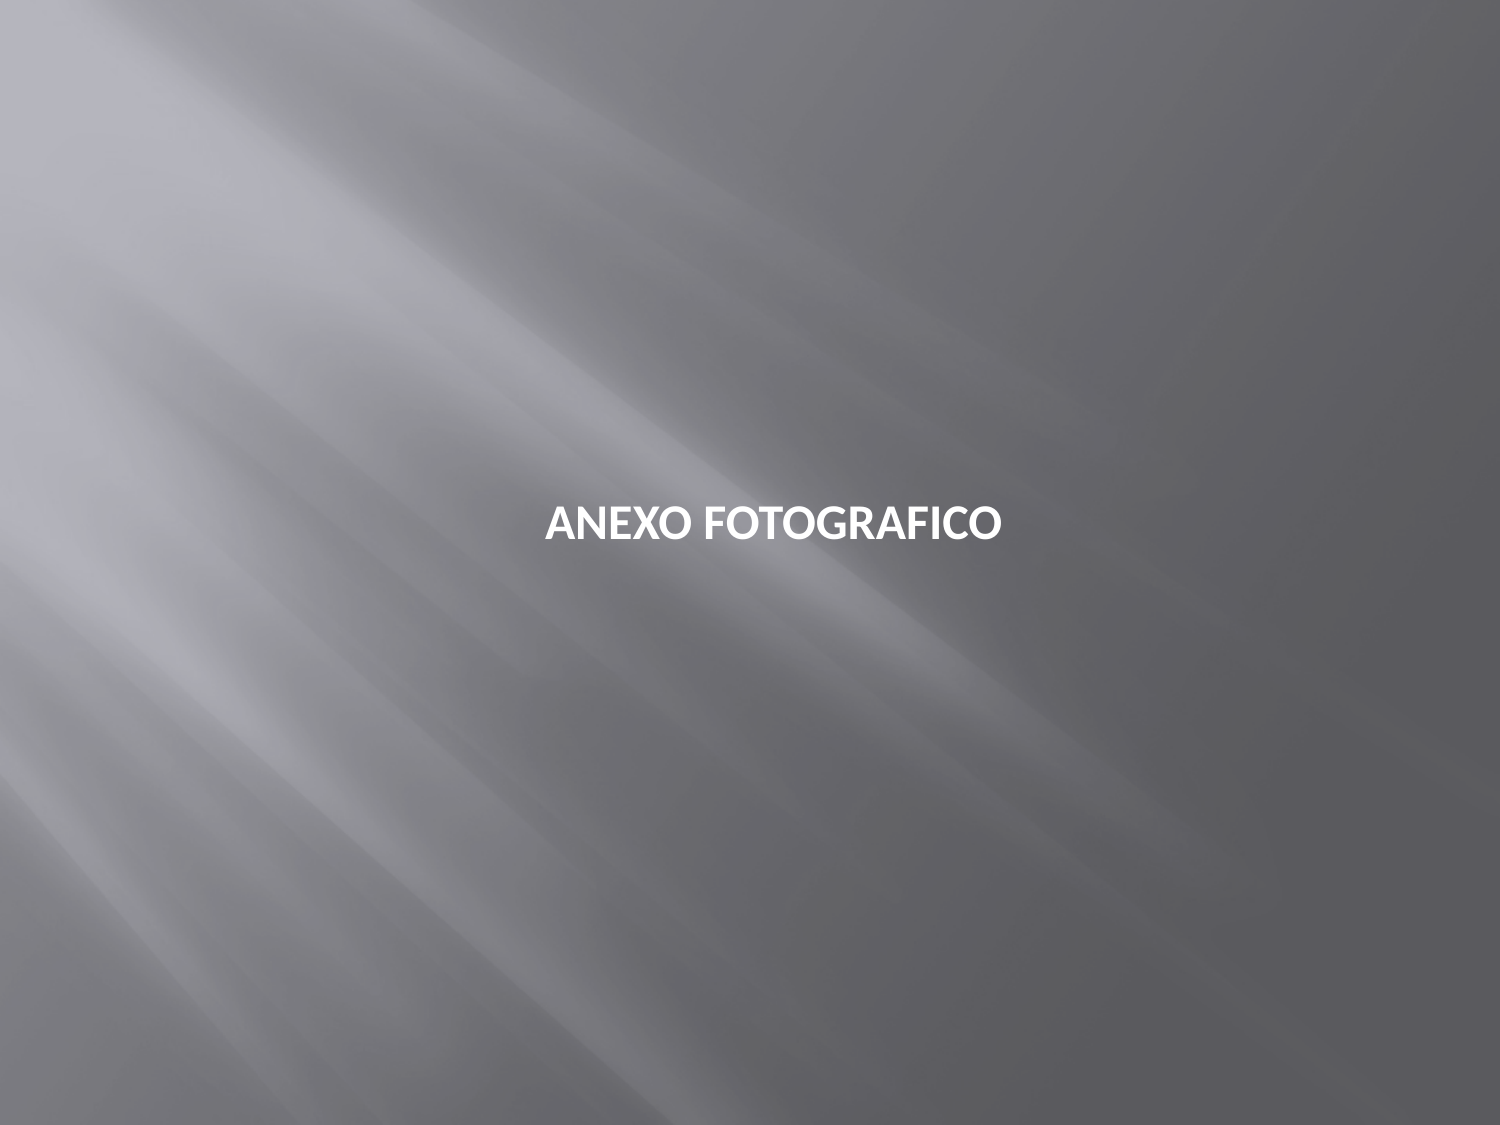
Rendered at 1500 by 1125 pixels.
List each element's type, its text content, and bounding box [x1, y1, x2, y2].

text_box ANEXO FOTOGRAFICO [371, 482, 1176, 557]
